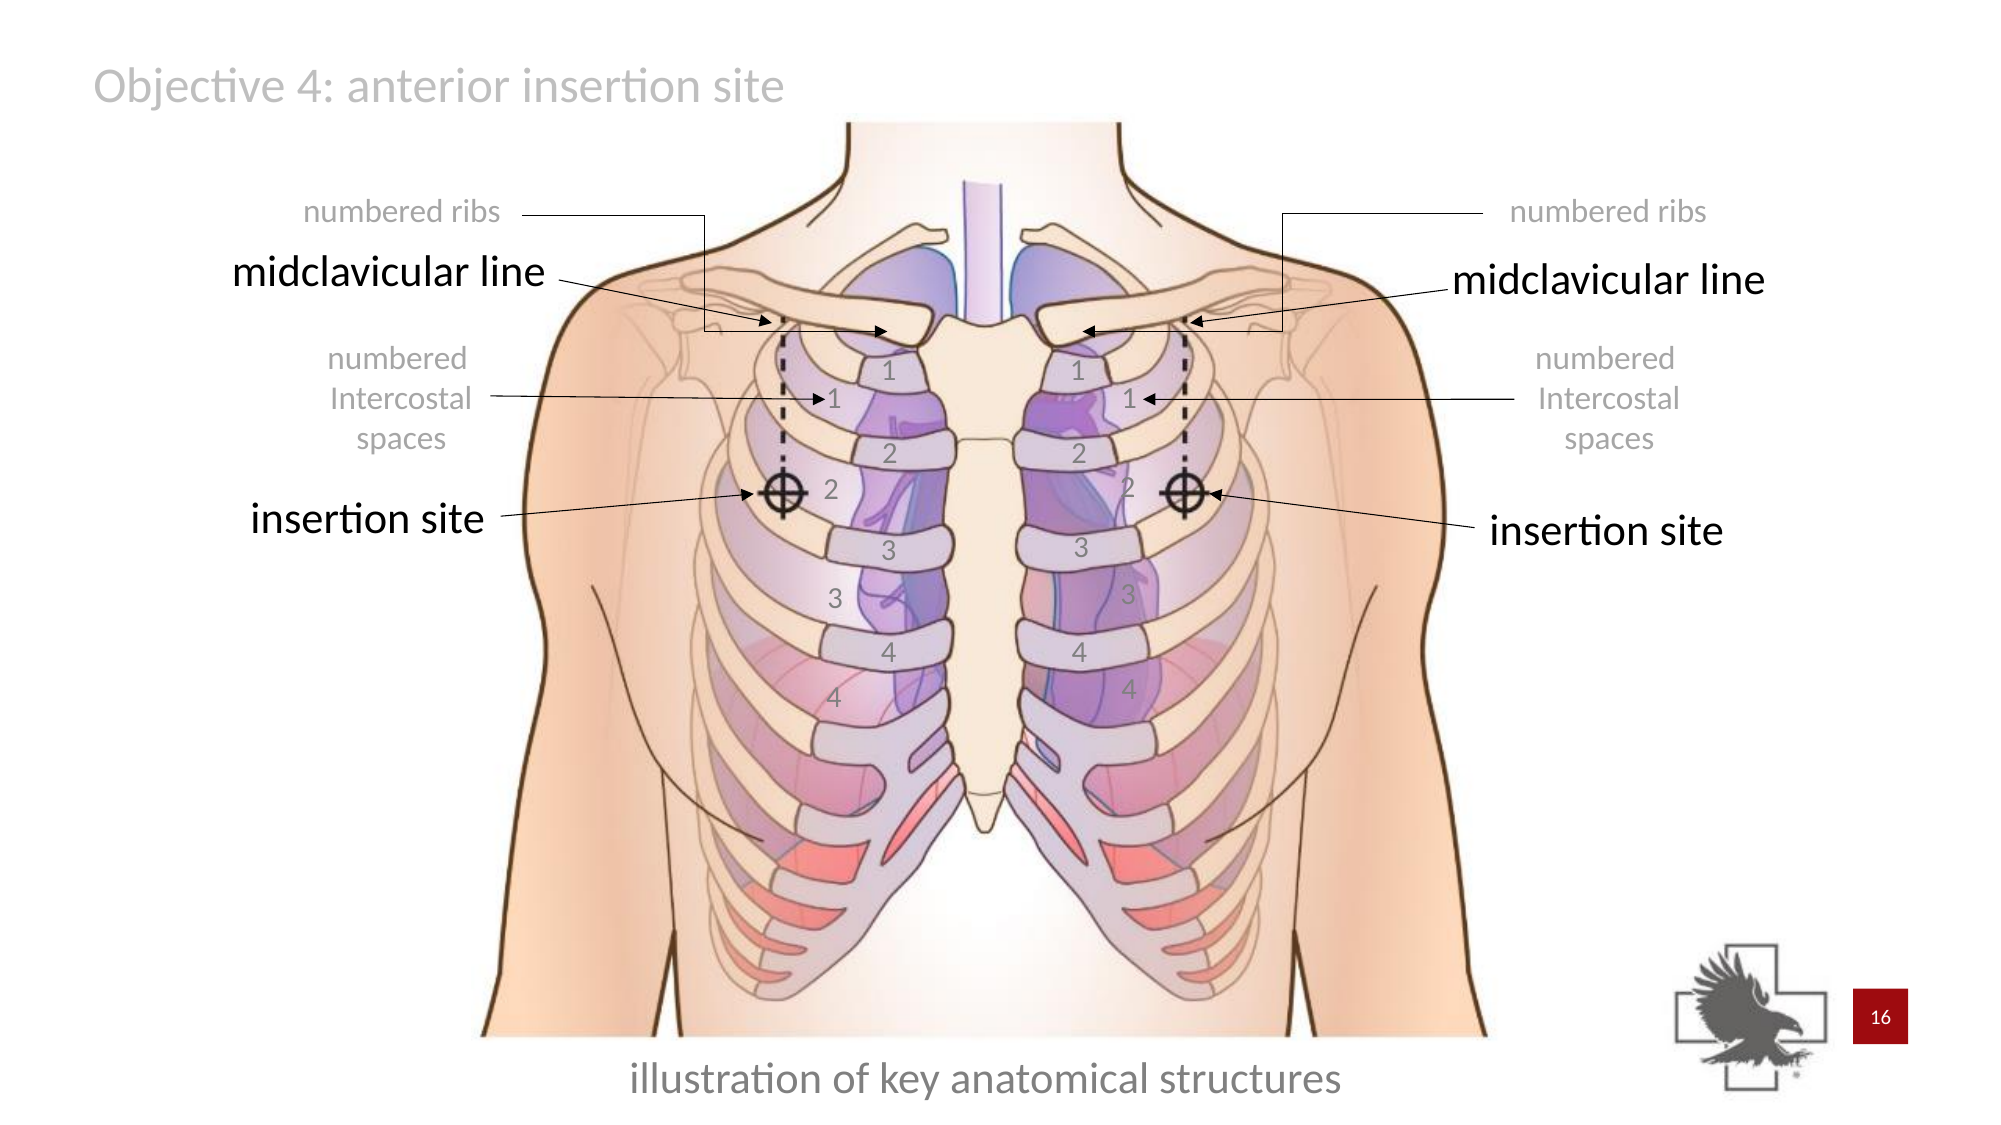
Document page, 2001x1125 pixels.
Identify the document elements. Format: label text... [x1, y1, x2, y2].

text_box midclavicular line [1502, 242, 1782, 311]
text_box numbered Intercostal spaces [1520, 328, 1699, 464]
text_box insertion site [235, 482, 470, 551]
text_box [1082, 213, 1484, 332]
text_box numbered Intercostal spaces [312, 328, 470, 464]
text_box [501, 493, 754, 517]
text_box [491, 396, 826, 400]
text_box illustration of key anatomical structures [512, 1050, 1461, 1110]
text_box numbered ribs [1502, 181, 1723, 237]
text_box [1209, 493, 1474, 529]
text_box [1190, 289, 1448, 323]
text_box midclavicular line [217, 234, 470, 303]
text_box numbered ribs [288, 181, 470, 234]
slide_number 16 [1853, 988, 1909, 1045]
text_box Objective 4: anterior insertion site [78, 44, 830, 120]
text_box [558, 279, 772, 323]
picture [1660, 926, 1849, 1107]
picture [470, 113, 1502, 1050]
text_box insertion site [1502, 493, 1740, 562]
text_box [522, 215, 888, 332]
